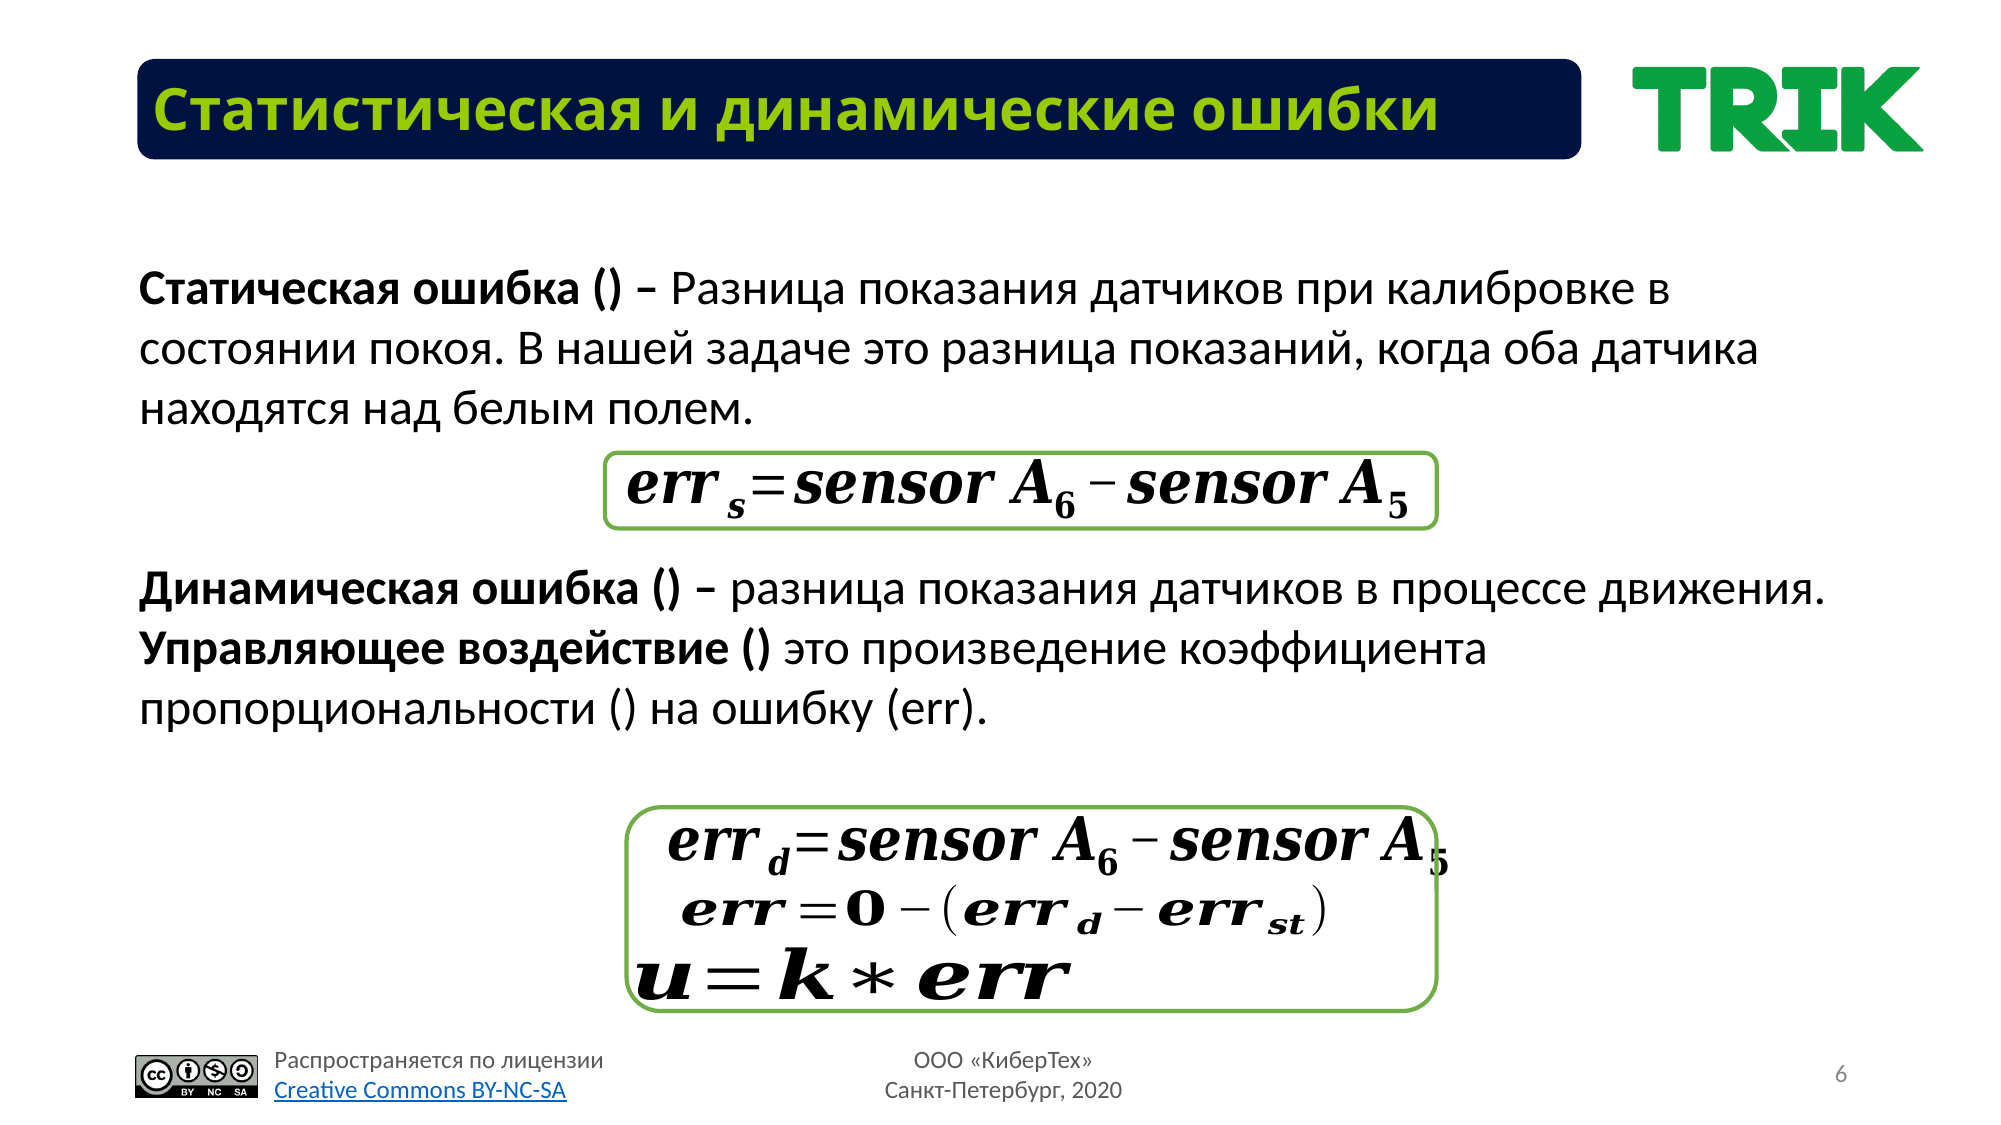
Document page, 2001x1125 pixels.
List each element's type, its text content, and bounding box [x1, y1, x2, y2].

picture [1631, 64, 1924, 154]
text_box [624, 805, 1439, 1014]
slide_number 6 [1412, 1042, 1863, 1103]
title Статистическая и динамические ошибки [137, 72, 1582, 163]
text_box [602, 450, 1439, 531]
picture [135, 1055, 258, 1098]
